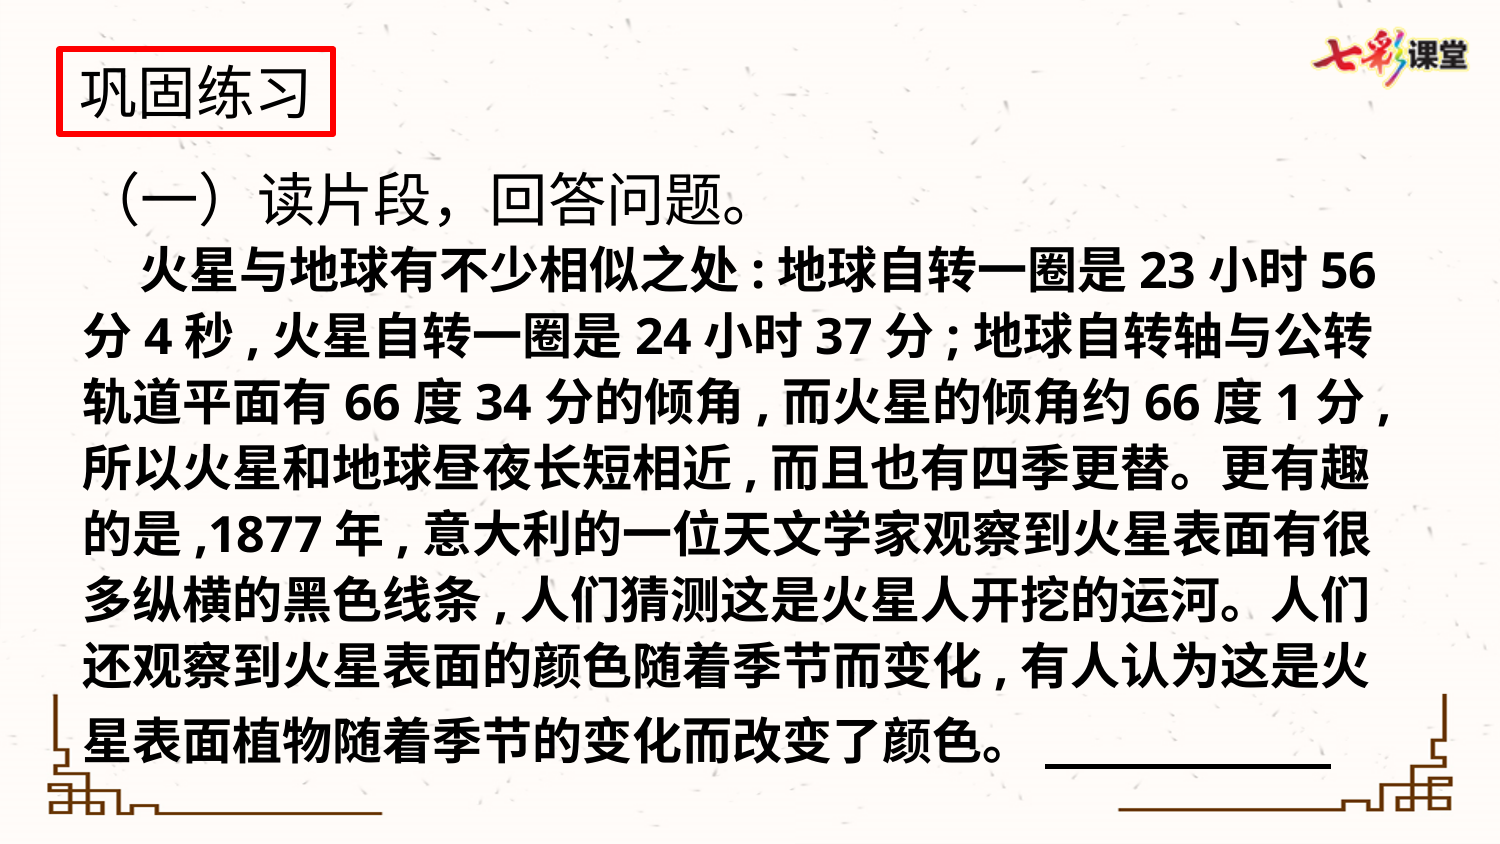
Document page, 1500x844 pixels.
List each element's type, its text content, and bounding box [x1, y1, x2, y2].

picture [0, 0, 1500, 844]
text_box （一）读片段，回答问题。 火星与地球有不少相似之处:地球自转一圈是23小时56分4秒,火星自转一圈是24小时37分;地球自转轴与公转轨道平面有66度34分的倾角,而火星的倾角约66度1分,所以火星和地球昼夜长短相近,而且也有四季更替。更有趣的是,1877年,意大利的一位天文学家观察到火星表面有很多纵横的黑色线条,人们猜测这是火星人开挖的运河。人们还观察到火星表面的颜色随着季节而变化,有人认为这是火星表面植物随着季节的变化而改变了颜色。 [67, 148, 1425, 779]
text_box 巩固练习 [59, 49, 334, 134]
